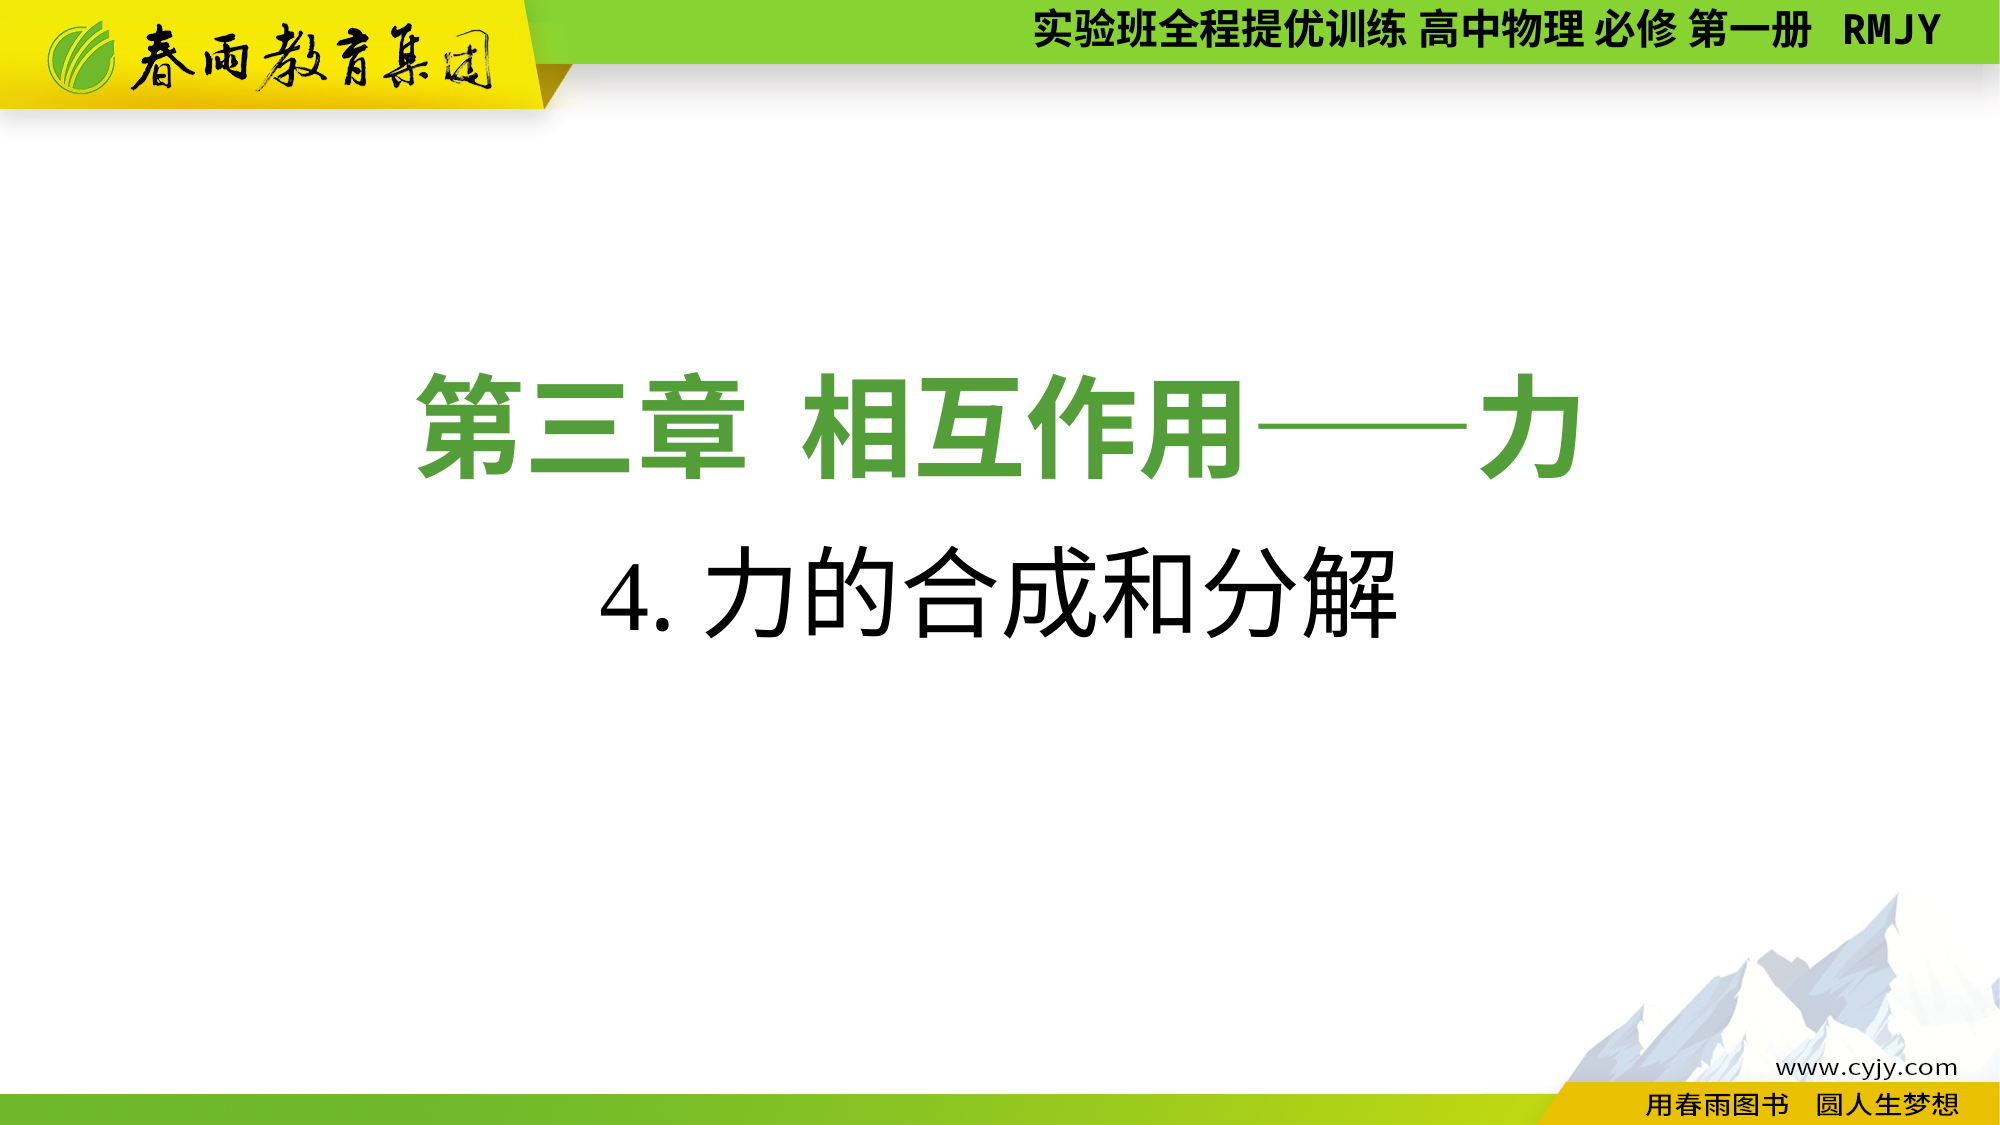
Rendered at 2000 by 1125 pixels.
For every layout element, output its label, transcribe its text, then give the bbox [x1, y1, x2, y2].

text_box 4.力的合成和分解 [54, 462, 1946, 658]
text_box 第三章 相互作用——力 [54, 282, 1946, 462]
picture [0, 0, 2000, 1125]
